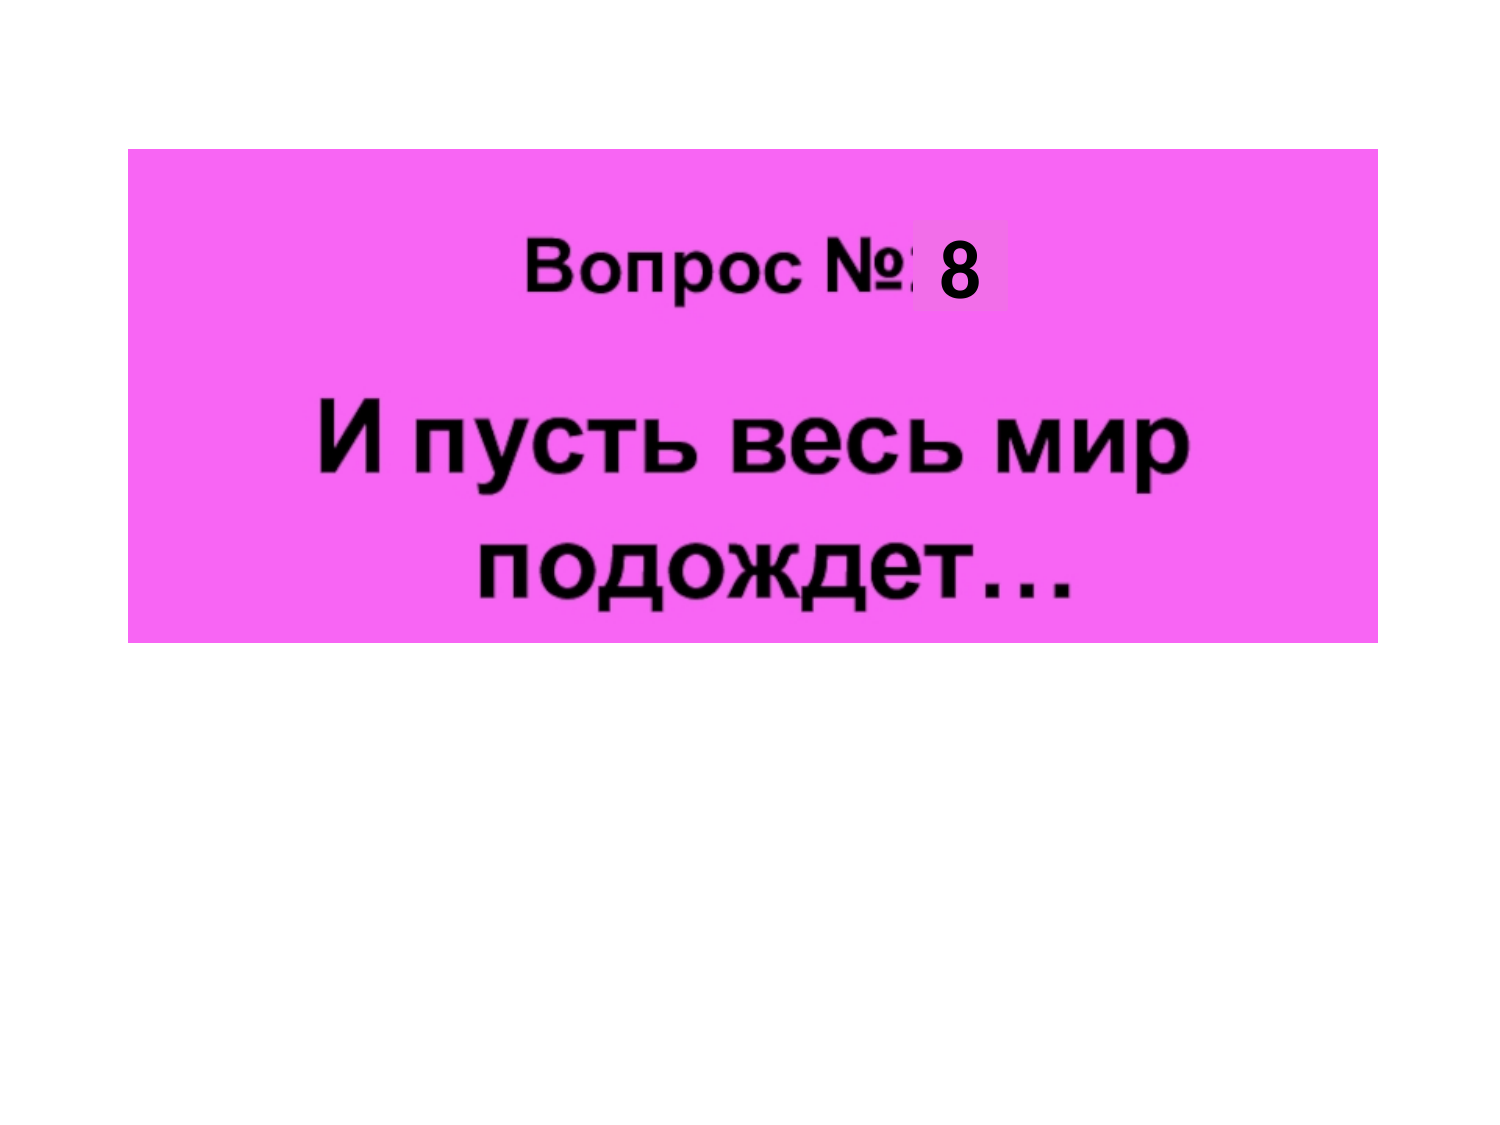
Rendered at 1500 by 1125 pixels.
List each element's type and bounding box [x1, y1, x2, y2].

picture [127, 148, 1379, 643]
